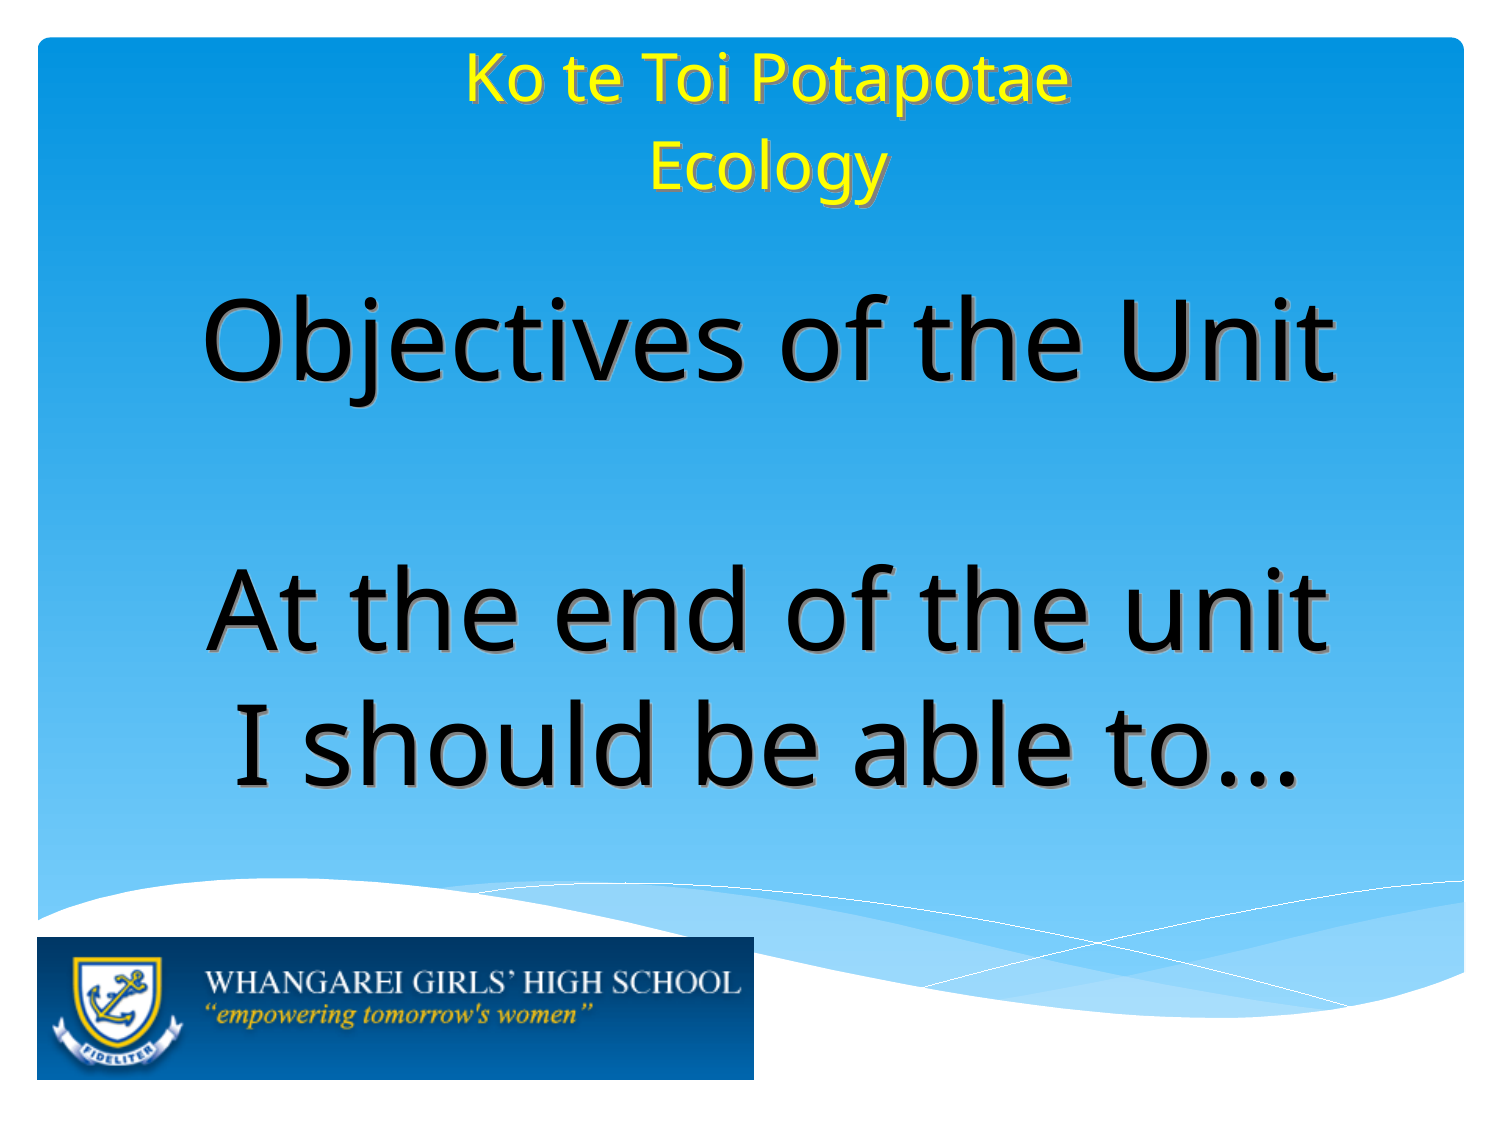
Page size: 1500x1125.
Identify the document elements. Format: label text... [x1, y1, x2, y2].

picture [37, 937, 754, 1080]
text_box Objectives of the Unit At the end of the unit I should be able to… [162, 213, 1375, 913]
text_box Ko te Toi Potapotae [162, 24, 1375, 112]
text_box Ecology [162, 112, 1375, 213]
